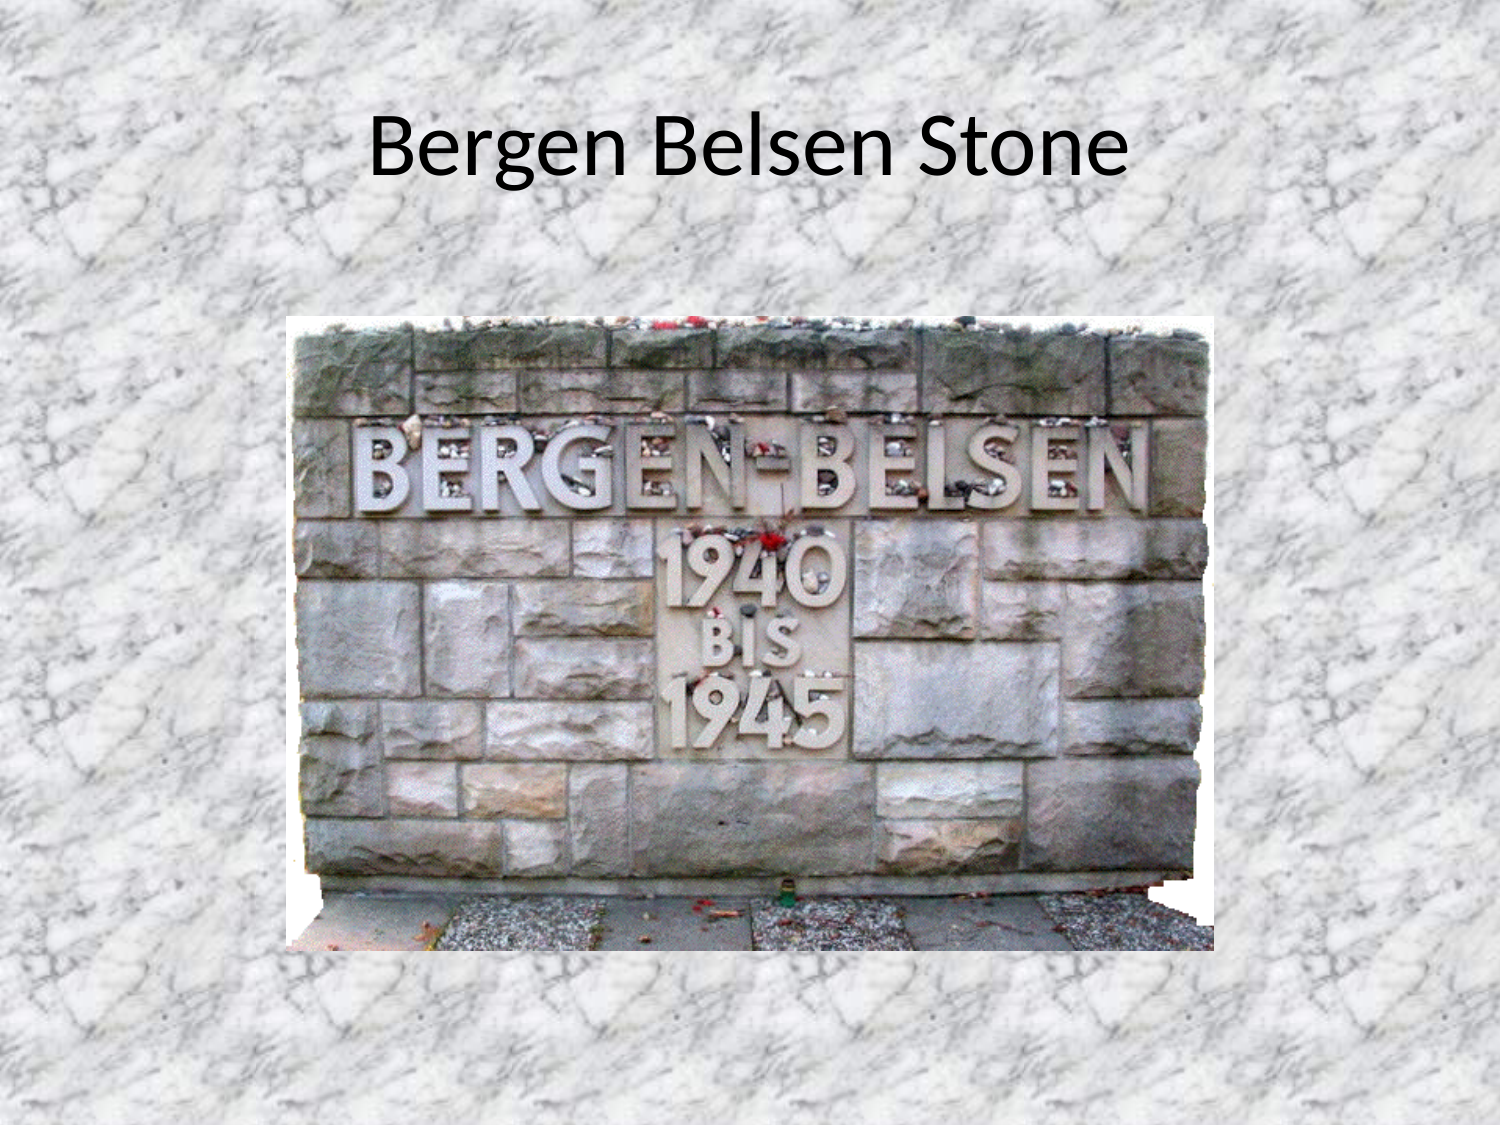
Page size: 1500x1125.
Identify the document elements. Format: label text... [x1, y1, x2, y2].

title Bergen Belsen Stone [75, 45, 1425, 233]
picture [0, 0, 1500, 1125]
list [286, 316, 1214, 952]
